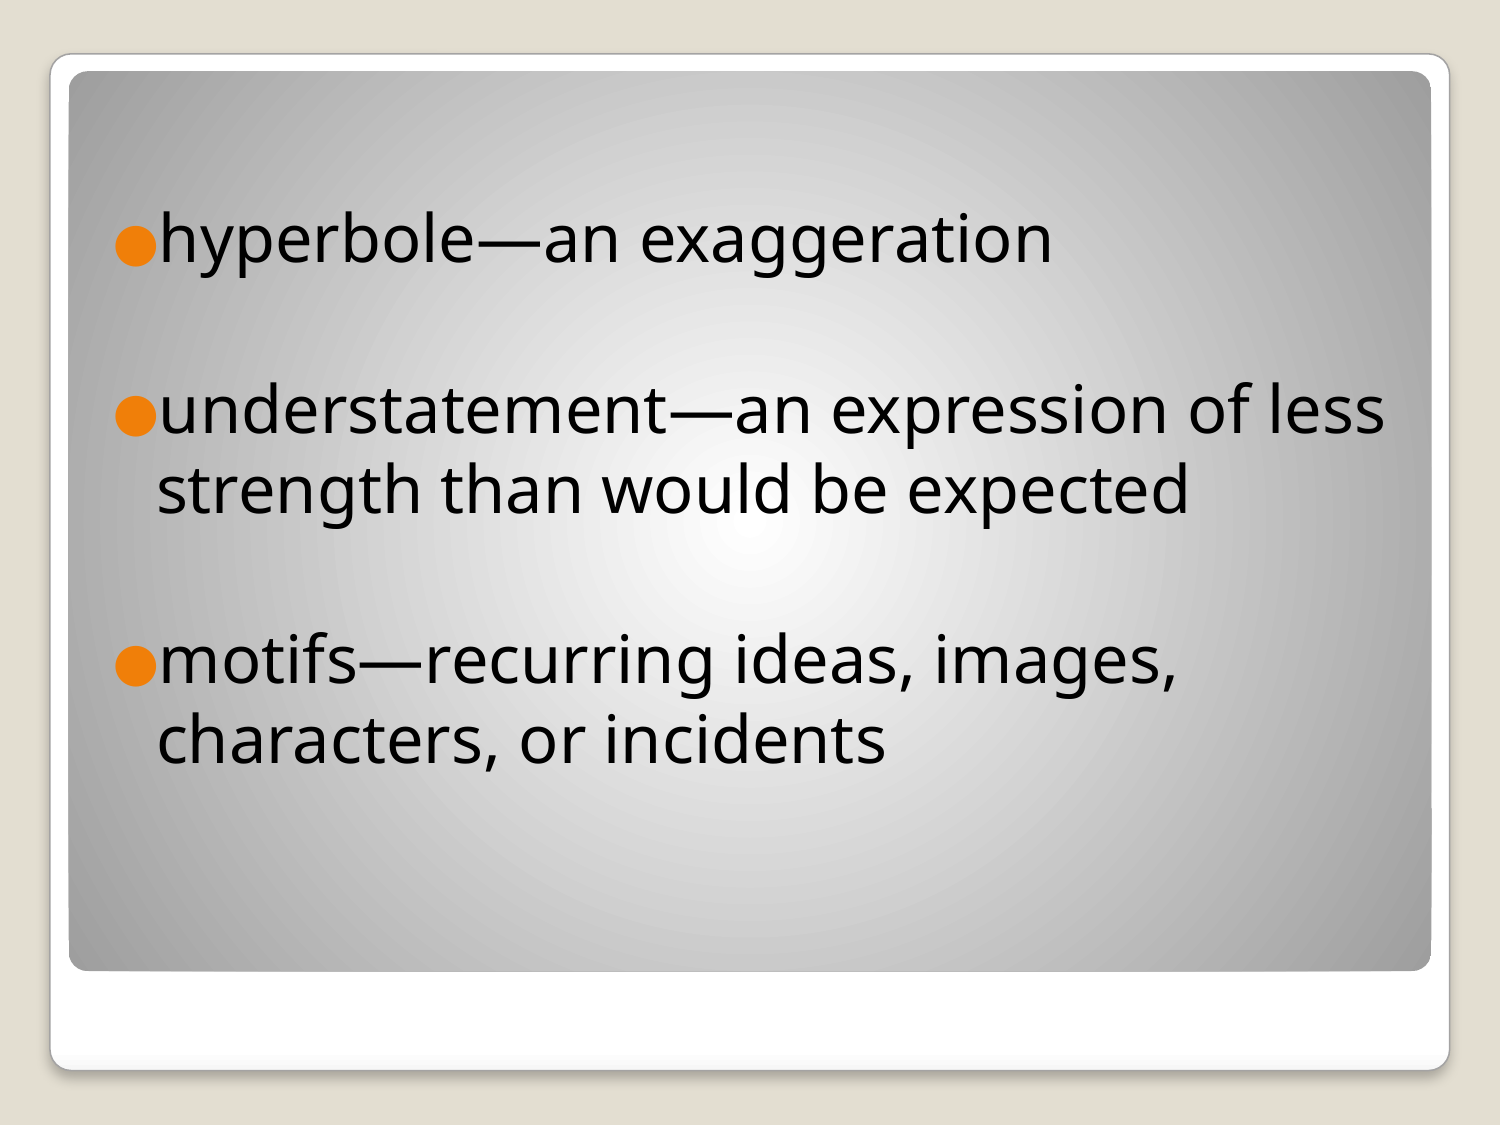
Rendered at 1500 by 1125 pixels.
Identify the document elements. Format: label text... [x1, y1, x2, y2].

list hyperbole—an exaggeration understatement—an expression of less strength than would be expected motifs—recurring ideas, images, characters, or incidents [82, 96, 1425, 818]
